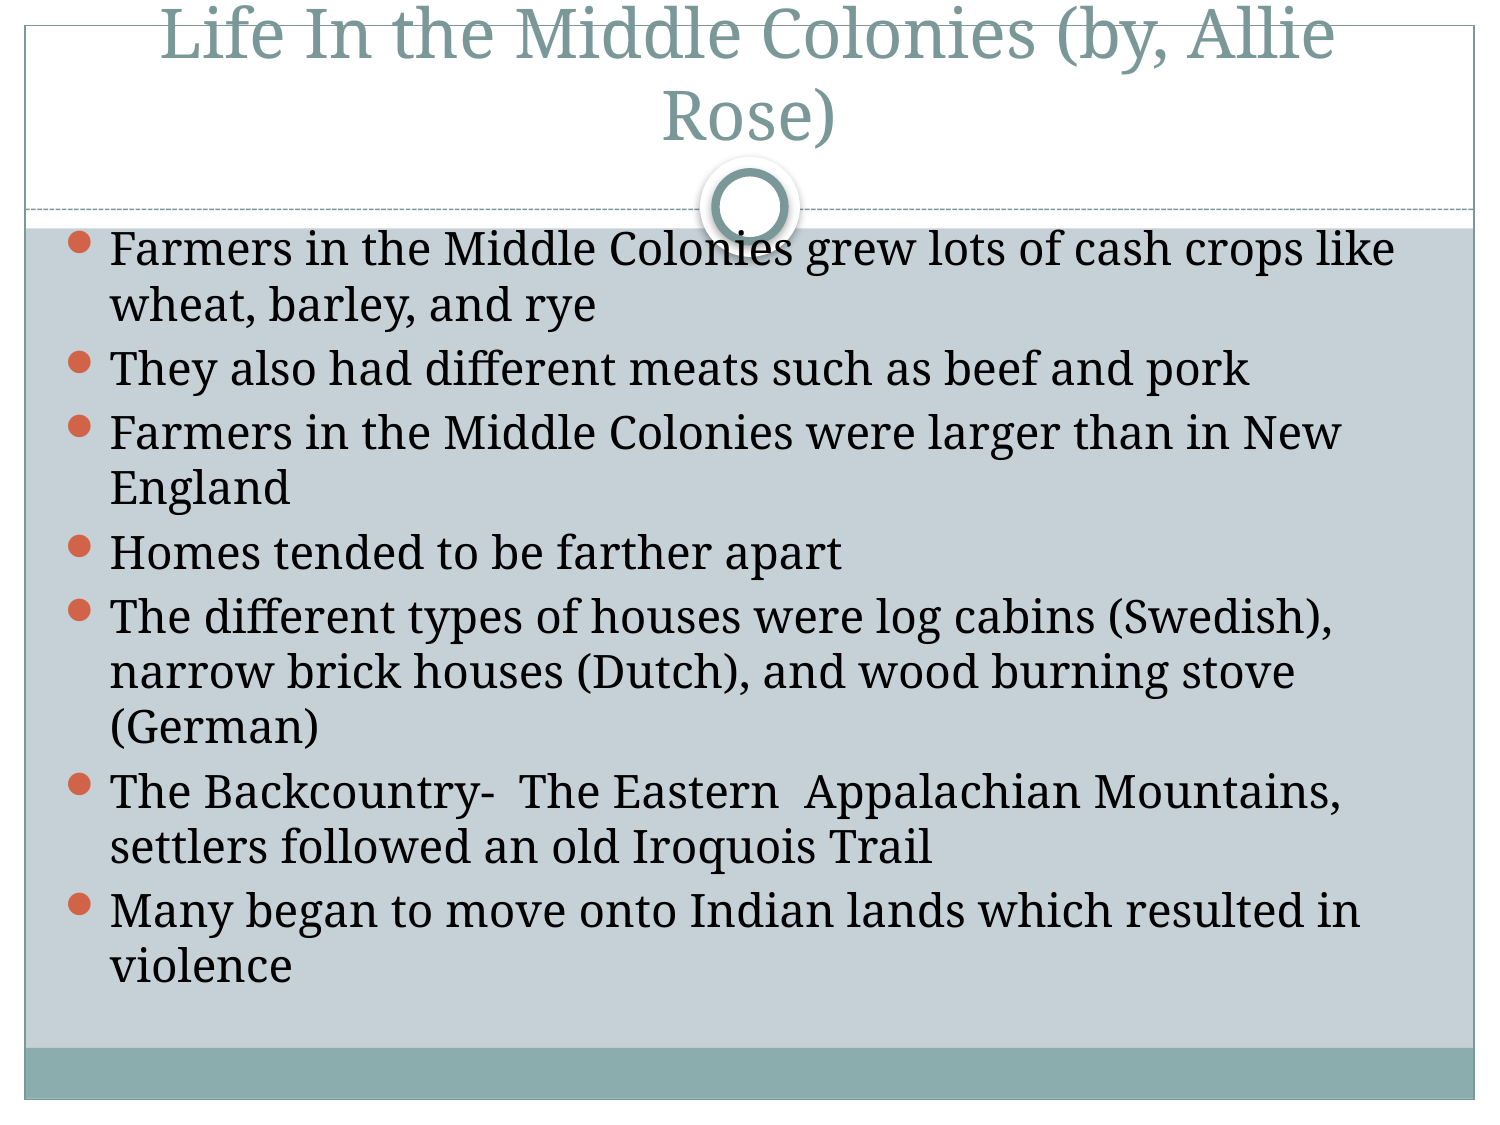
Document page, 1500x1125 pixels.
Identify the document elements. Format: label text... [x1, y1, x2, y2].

title Life In the Middle Colonies (by, Allie Rose) [49, 37, 1450, 162]
list Farmers in the Middle Colonies grew lots of cash crops like wheat, barley, and rye They also had different meats such as beef and pork Farmers in the Middle Colonies were larger than in New England Homes tended to be farther apart The different types of houses were log cabins (Swedish), narrow brick houses (Dutch), and wood burning stove (German) The Backcountry- The Eastern Appalachian Mountains, settlers followed an old Iroquois Trail Many began to move onto Indian lands which resulted in violence [50, 212, 1445, 1001]
